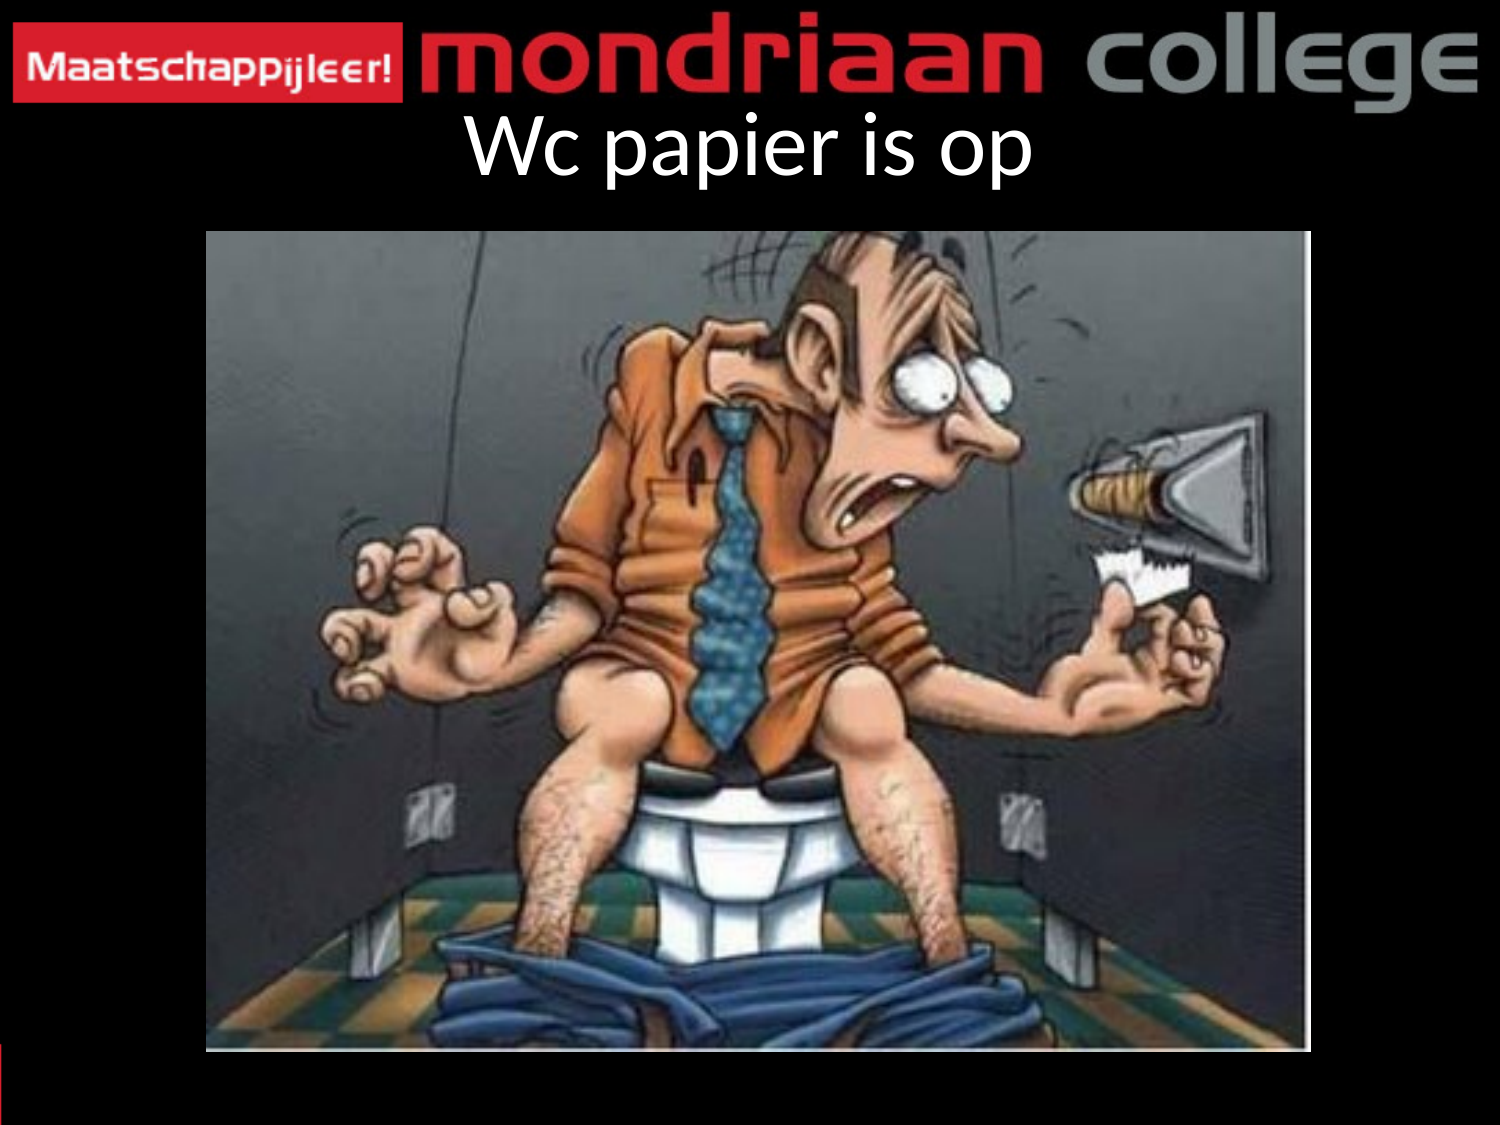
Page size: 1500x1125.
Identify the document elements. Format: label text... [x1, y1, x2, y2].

title Wc papier is op [75, 45, 1425, 233]
picture [0, 0, 1500, 1125]
